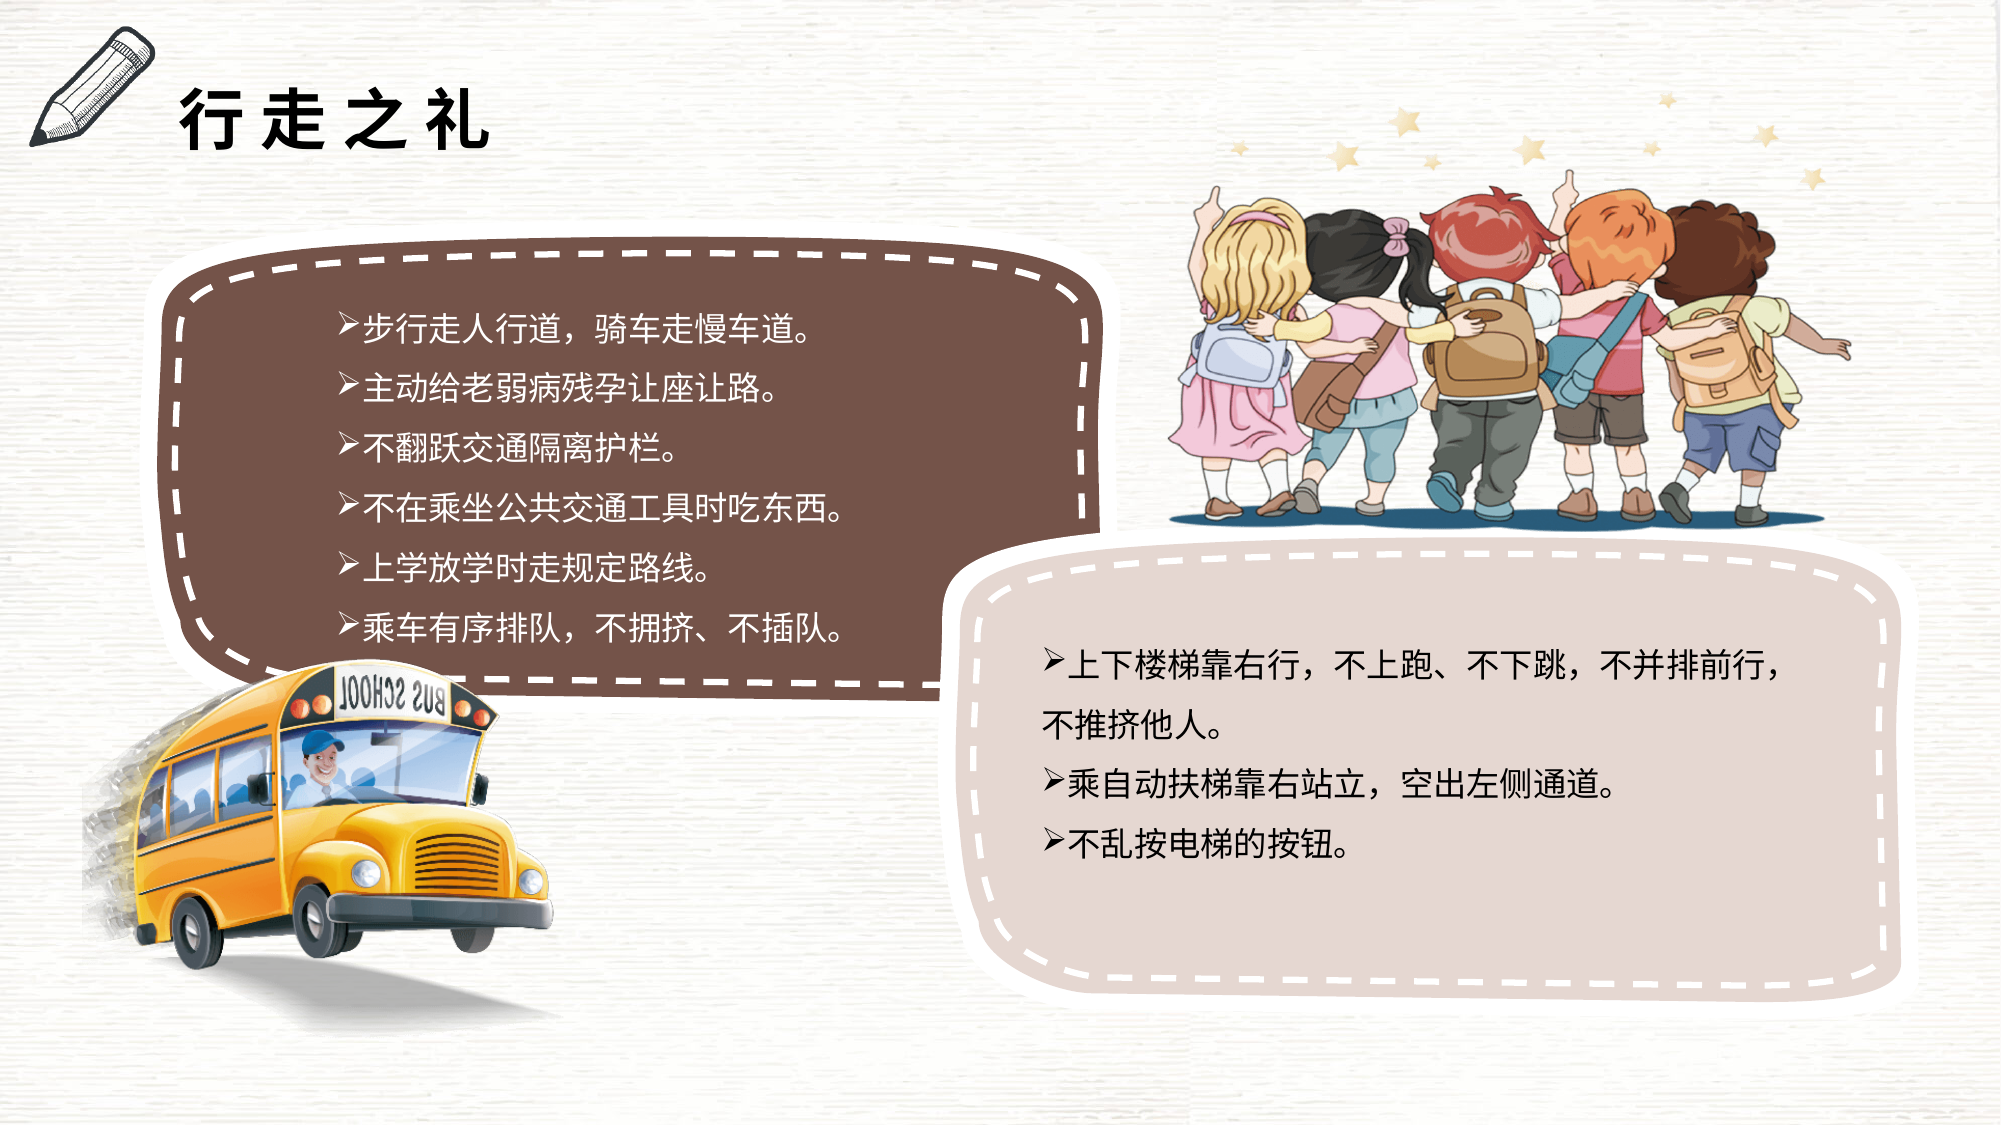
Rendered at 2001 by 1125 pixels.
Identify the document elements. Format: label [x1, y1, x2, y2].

picture [0, 0, 2000, 1125]
text_box [937, 520, 1919, 1019]
text_box [139, 220, 1121, 719]
